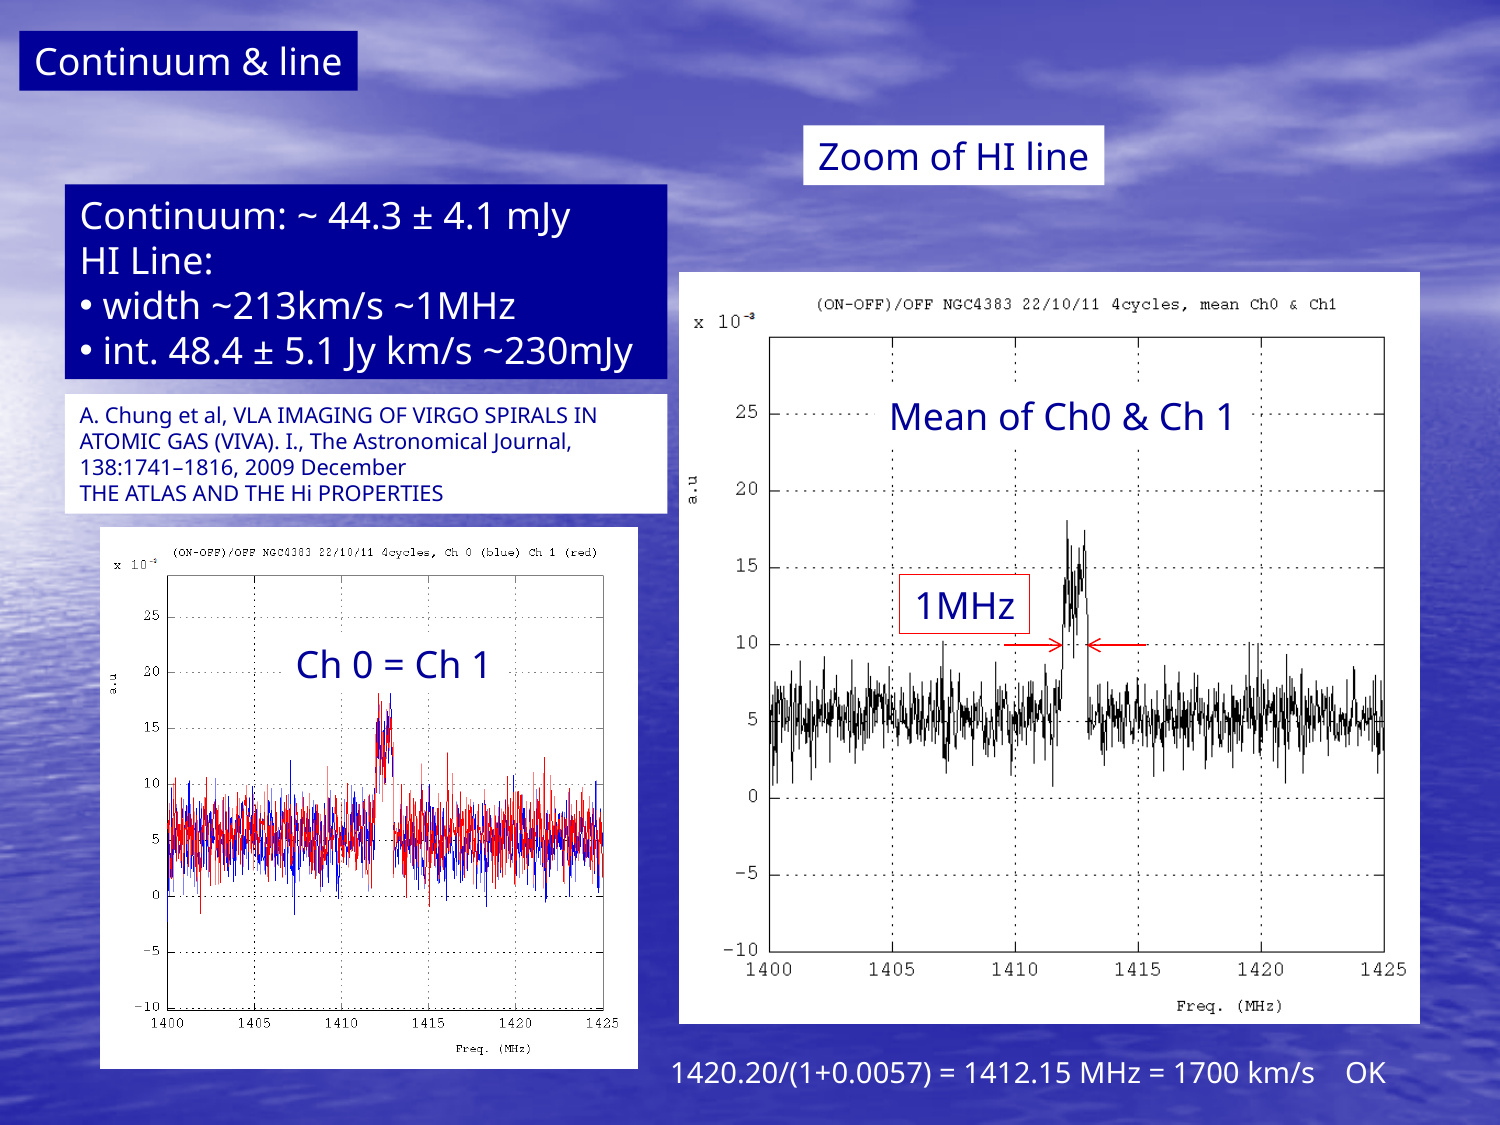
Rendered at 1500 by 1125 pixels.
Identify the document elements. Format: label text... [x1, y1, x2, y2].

text_box Zoom of HI line [803, 125, 1105, 186]
picture [678, 271, 1420, 1024]
text_box Continuum: ~ 44.3 ± 4.1 mJy HI Line: width ~213km/s ~1MHz int. 48.4 ± 5.1 Jy km/s ~230mJy [64, 184, 668, 380]
picture [100, 526, 638, 1070]
text_box Continuum & line [19, 30, 358, 91]
text_box A. Chung et al, VLA IMAGING OF VIRGO SPIRALS IN ATOMIC GAS (VIVA). I., The Astronomical Journal, 138:1741–1816, 2009 December THE ATLAS AND THE Hi PROPERTIES [64, 394, 668, 514]
text_box 1420.20/(1+0.0057) = 1412.15 MHz = 1700 km/s OK [655, 1046, 1447, 1097]
